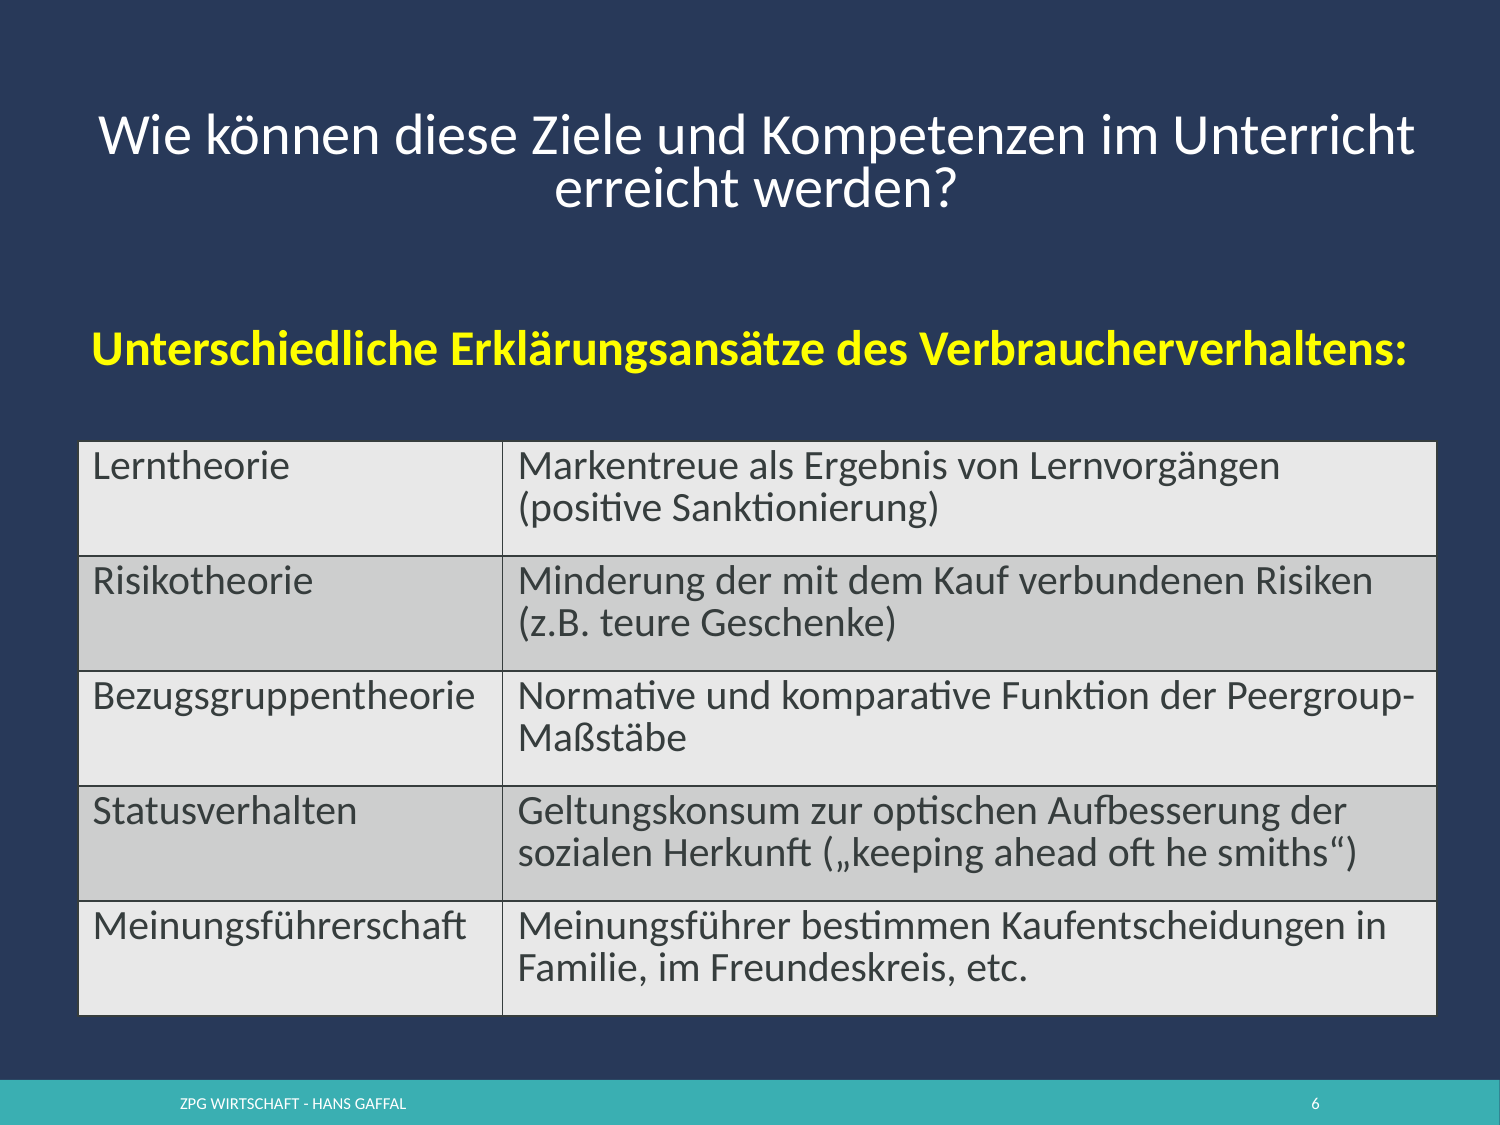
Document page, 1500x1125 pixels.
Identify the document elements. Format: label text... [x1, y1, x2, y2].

table_cell Risikotheorie [79, 557, 502, 670]
footer ZPG Wirtschaft - Hans Gaffal [165, 1083, 1046, 1122]
table_cell Minderung der mit dem Kauf verbundenen Risiken (z.B. teure Geschenke) [503, 557, 1436, 670]
slide_number 6 [1256, 1083, 1336, 1122]
list Unterschiedliche Erklärungsansätze des Verbraucherverhaltens: [69, 260, 1446, 406]
table_header Markentreue als Ergebnis von Lernvorgängen (positive Sanktionierung) [503, 442, 1436, 555]
table_cell Bezugsgruppentheorie [79, 672, 502, 785]
title Wie können diese Ziele und Kompetenzen im Unterricht erreicht werden? [77, 23, 1438, 226]
table_cell Geltungskonsum zur optischen Aufbesserung der sozialen Herkunft („keeping ahead oft he smiths“) [503, 787, 1436, 900]
table_header Lerntheorie [79, 442, 502, 555]
table_cell Meinungsführerschaft [79, 902, 502, 1015]
table_cell Statusverhalten [79, 787, 502, 900]
table_cell Normative und komparative Funktion der Peergroup-Maßstäbe [503, 672, 1436, 785]
table_cell Meinungsführer bestimmen Kaufentscheidungen in Familie, im Freundeskreis, etc. [503, 902, 1436, 1015]
